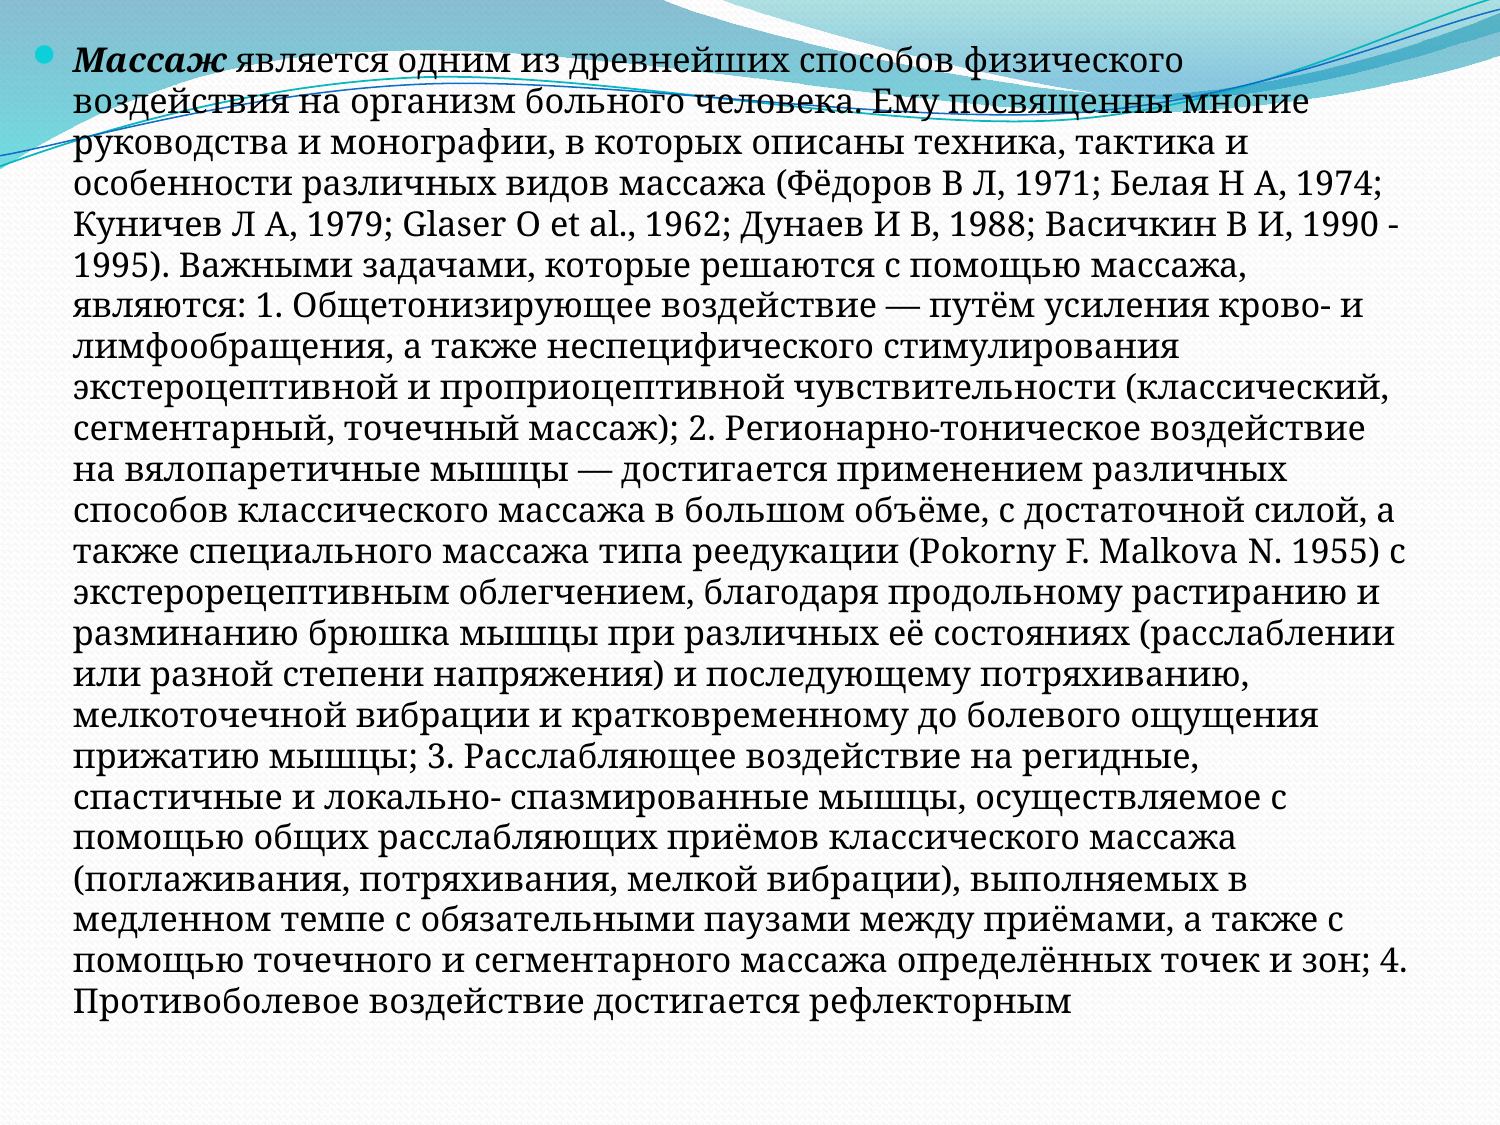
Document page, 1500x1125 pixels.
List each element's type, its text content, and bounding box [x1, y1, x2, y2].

list Массаж является одним из древнейших способов физического воздействия на организм больного человека. Ему посвященны многие руководства и монографии, в которых описаны техника, тактика и особенности различных видов массажа (Фёдоров В Л, 1971; Белая Н А, 1974; Куничев Л А, 1979; Glaser O et al., 1962; Дунаев И В, 1988; Васичкин В И, 1990 - 1995). Важными задачами, которые решаются с помощью массажа, являются: 1. Общетонизирующее воздействие — путём усиления крово- и лимфообращения, а также неспецифического стимулирования экстероцептивной и проприоцептивной чувствительности (классический, сегментарный, точечный массаж); 2. Регионарно-тоническое воздействие на вялопаретичные мышцы — достигается применением различных способов классического массажа в большом объёме, с достаточной силой, а также специального массажа типа реедукации (Pokorny F. Malkova N. 1955) с экстерорецептивным облегчением, благодаря продольному растиранию и разминанию брюшка мышцы при различных её состояниях (расслаблении или разной степени напряжения) и последующему потряхиванию, мелкоточечной вибрации и кратковременному до болевого ощущения прижатию мышцы; 3. Расслабляющее воздействие на регидные, спастичные и локально- спазмированные мышцы, осуществляемое с помощью общих расслабляющих приёмов классического массажа (поглаживания, потряхивания, мелкой вибрации), выполняемых в медленном темпе с обязательными паузами между приёмами, а также с помощью точечного и сегментарного массажа определённых точек и зон; 4. Противоболевое воздействие достигается рефлекторным [17, 30, 1425, 1038]
